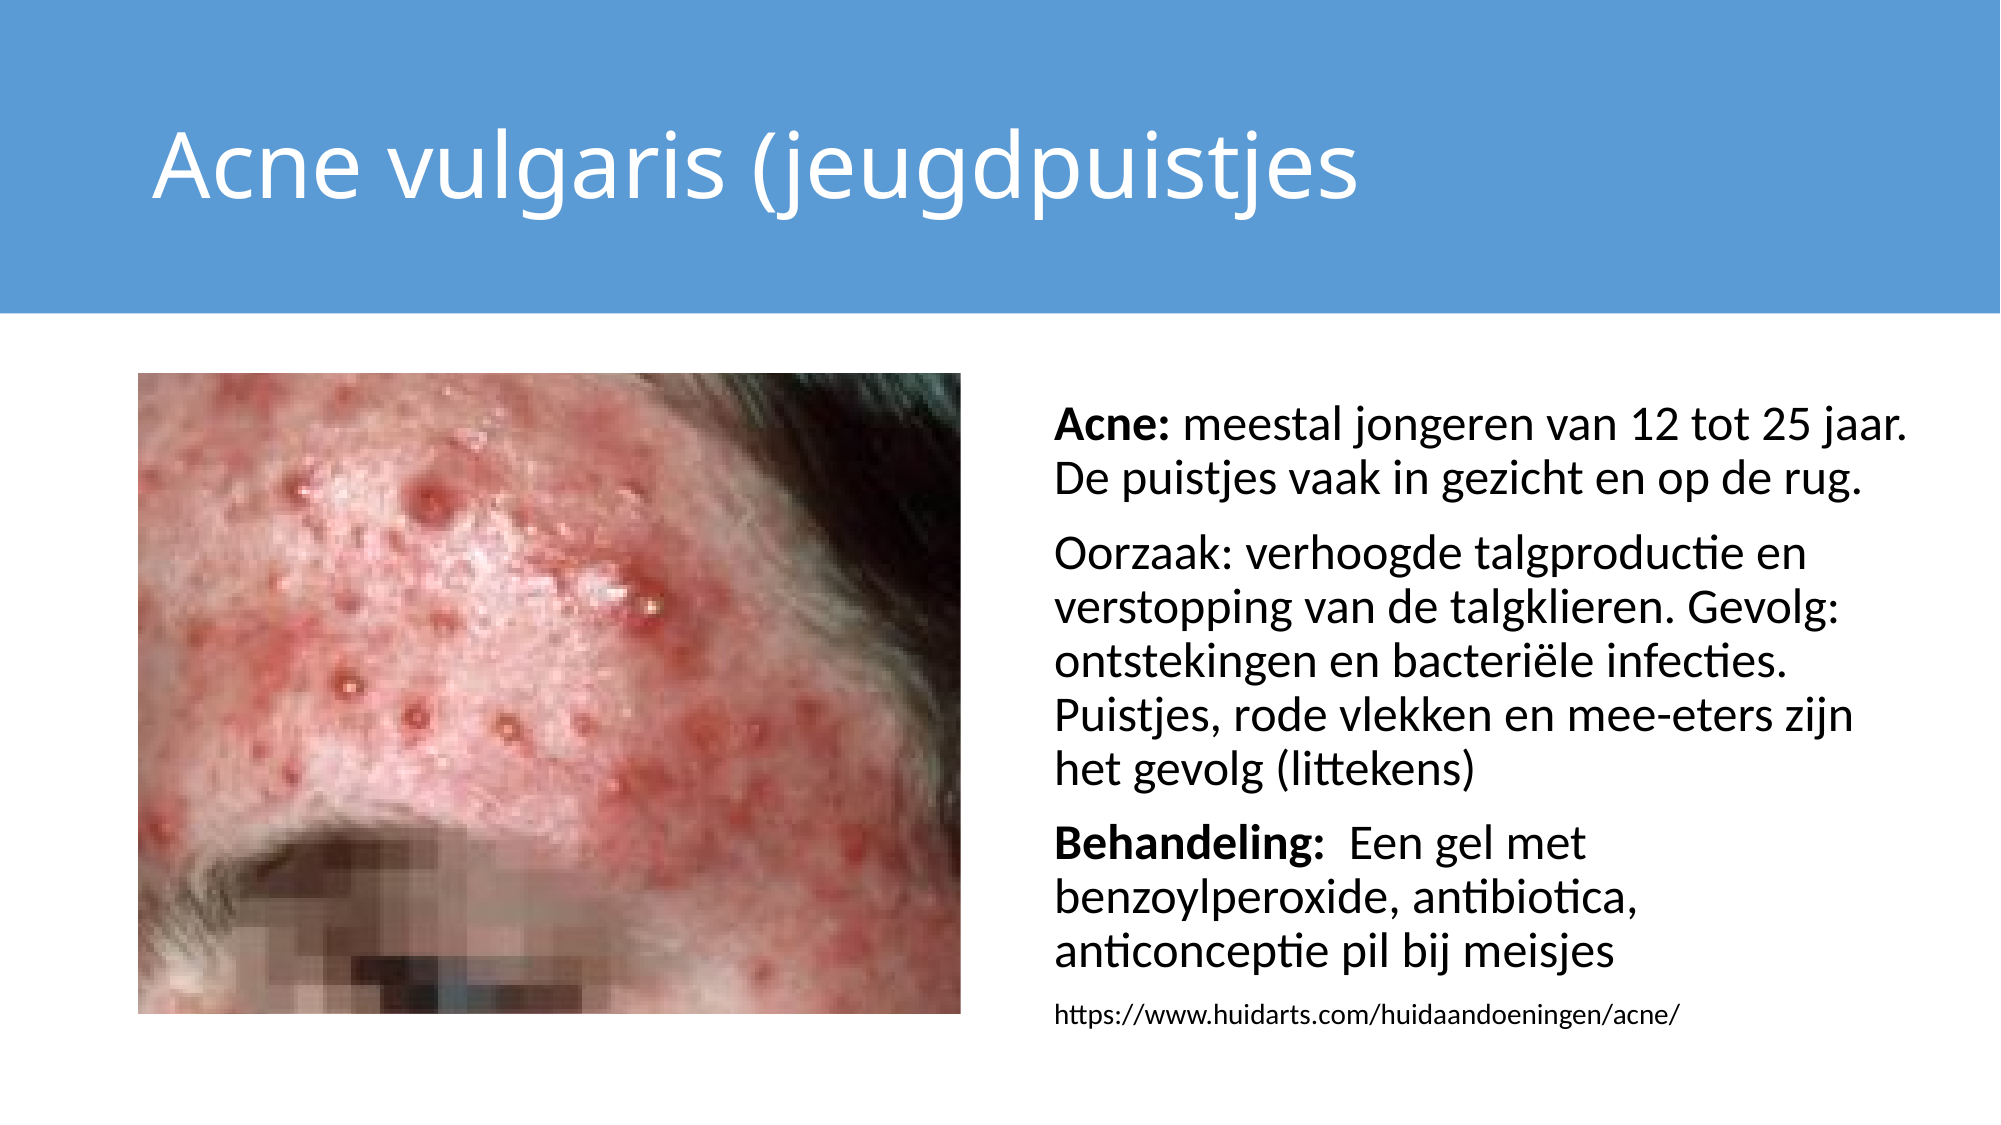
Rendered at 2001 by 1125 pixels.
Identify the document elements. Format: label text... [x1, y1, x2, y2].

picture [137, 373, 961, 1014]
text_box [0, 0, 2000, 314]
list Acne: meestal jongeren van 12 tot 25 jaar. De puistjes vaak in gezicht en op de rug. Oorzaak: verhoogde talgproductie en verstopping van de talgklieren. Gevolg: ontstekingen en bacteriële infecties. Puistjes, rode vlekken en mee-eters zijn het gevolg (littekens) Behandeling: Een gel met benzoylperoxide, antibiotica, anticonceptie pil bij meisjes https://www.huidarts.com/huidaandoeningen/acne/ [1039, 373, 1929, 1049]
title Acne vulgaris (jeugdpuistjes [137, 59, 1863, 278]
